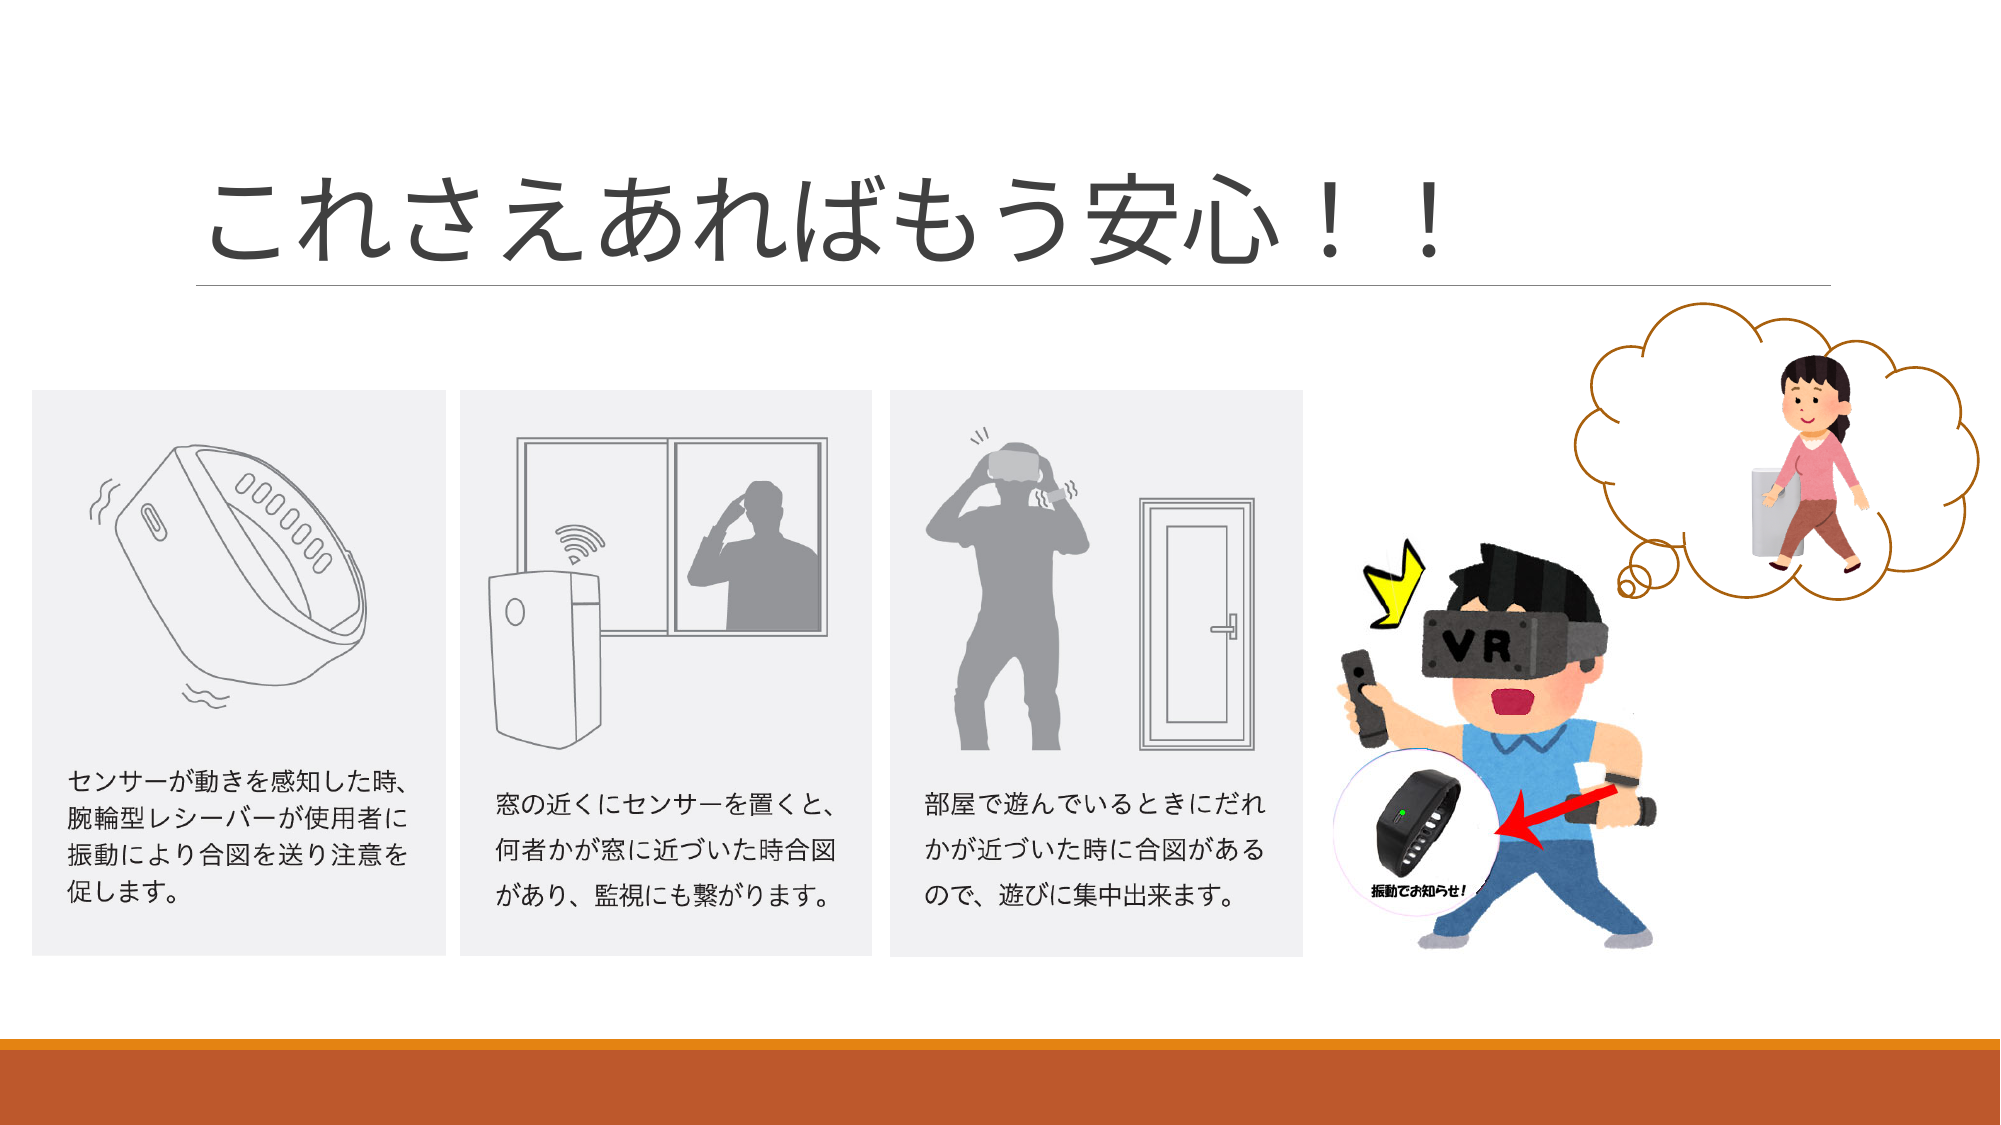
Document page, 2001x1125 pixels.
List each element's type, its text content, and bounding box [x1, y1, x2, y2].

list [1315, 533, 1699, 971]
text_box [1834, 339, 1879, 346]
text_box [1905, 366, 1980, 573]
picture [32, 390, 446, 956]
text_box [1803, 589, 1873, 601]
text_box [1573, 302, 1831, 599]
picture [889, 390, 1303, 957]
picture [1727, 348, 1896, 581]
title これさえあればもう安心！！ [180, 47, 1830, 285]
picture [459, 390, 873, 956]
